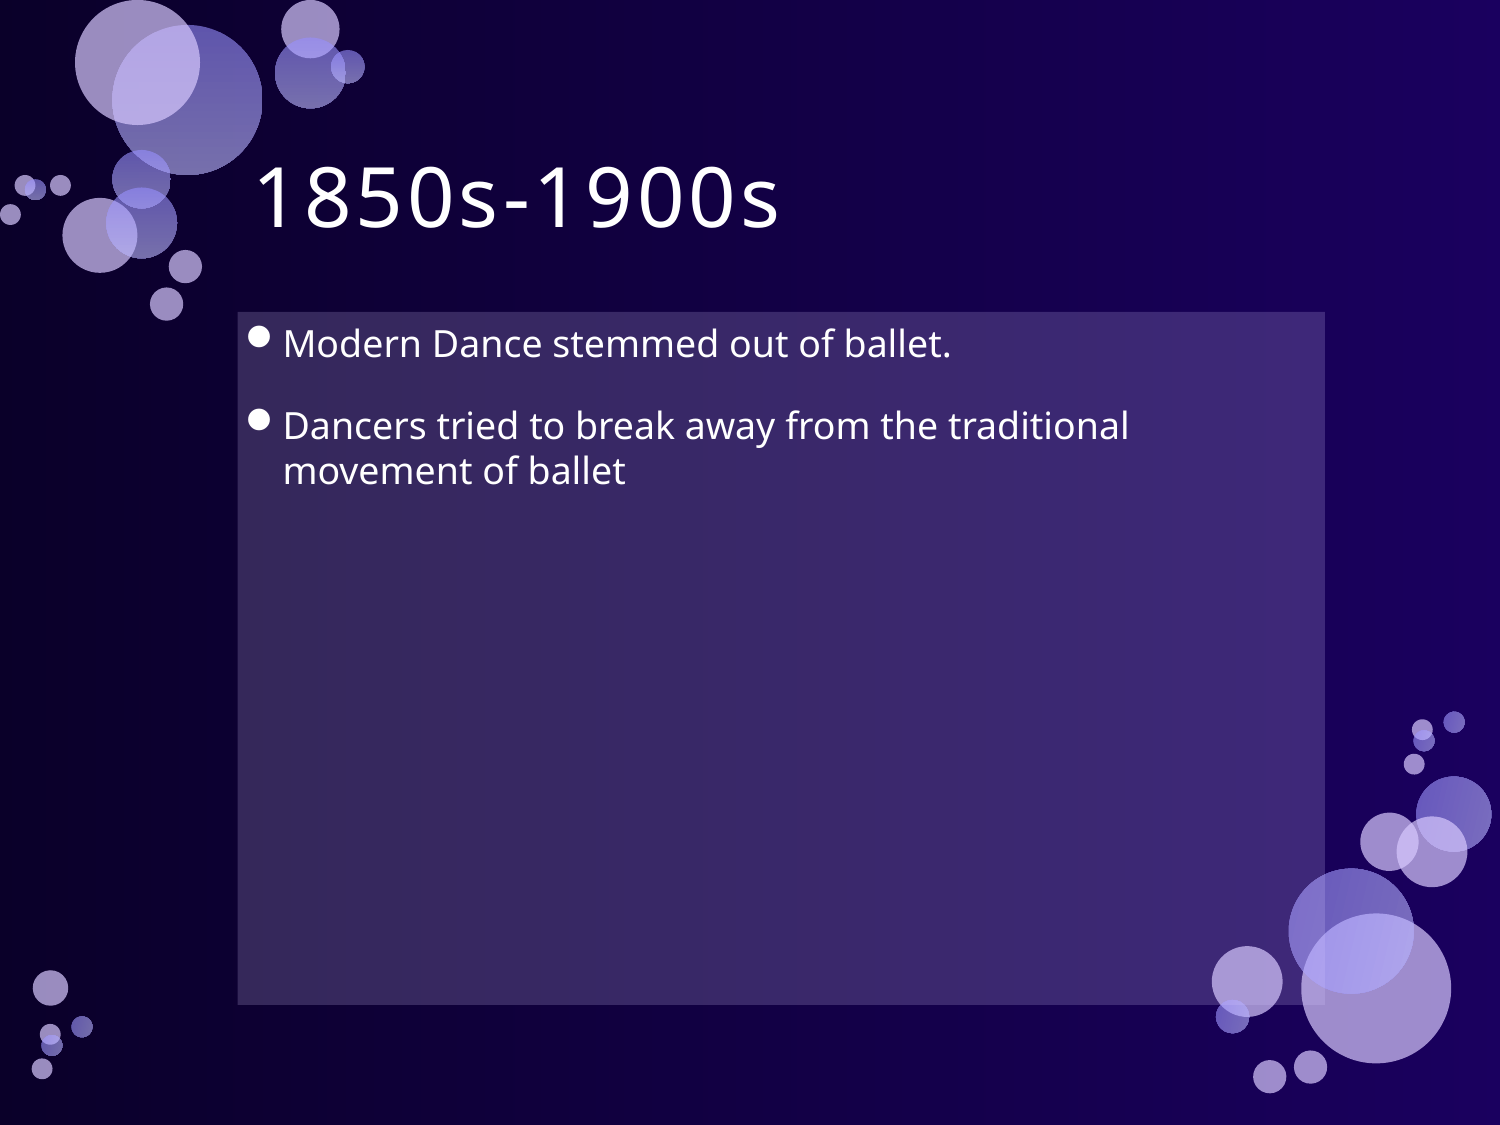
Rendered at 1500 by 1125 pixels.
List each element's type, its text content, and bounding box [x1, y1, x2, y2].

title 1850s-1900s [237, 99, 1325, 288]
list Modern Dance stemmed out of ballet. Dancers tried to break away from the traditional movement of ballet [237, 311, 1325, 1005]
